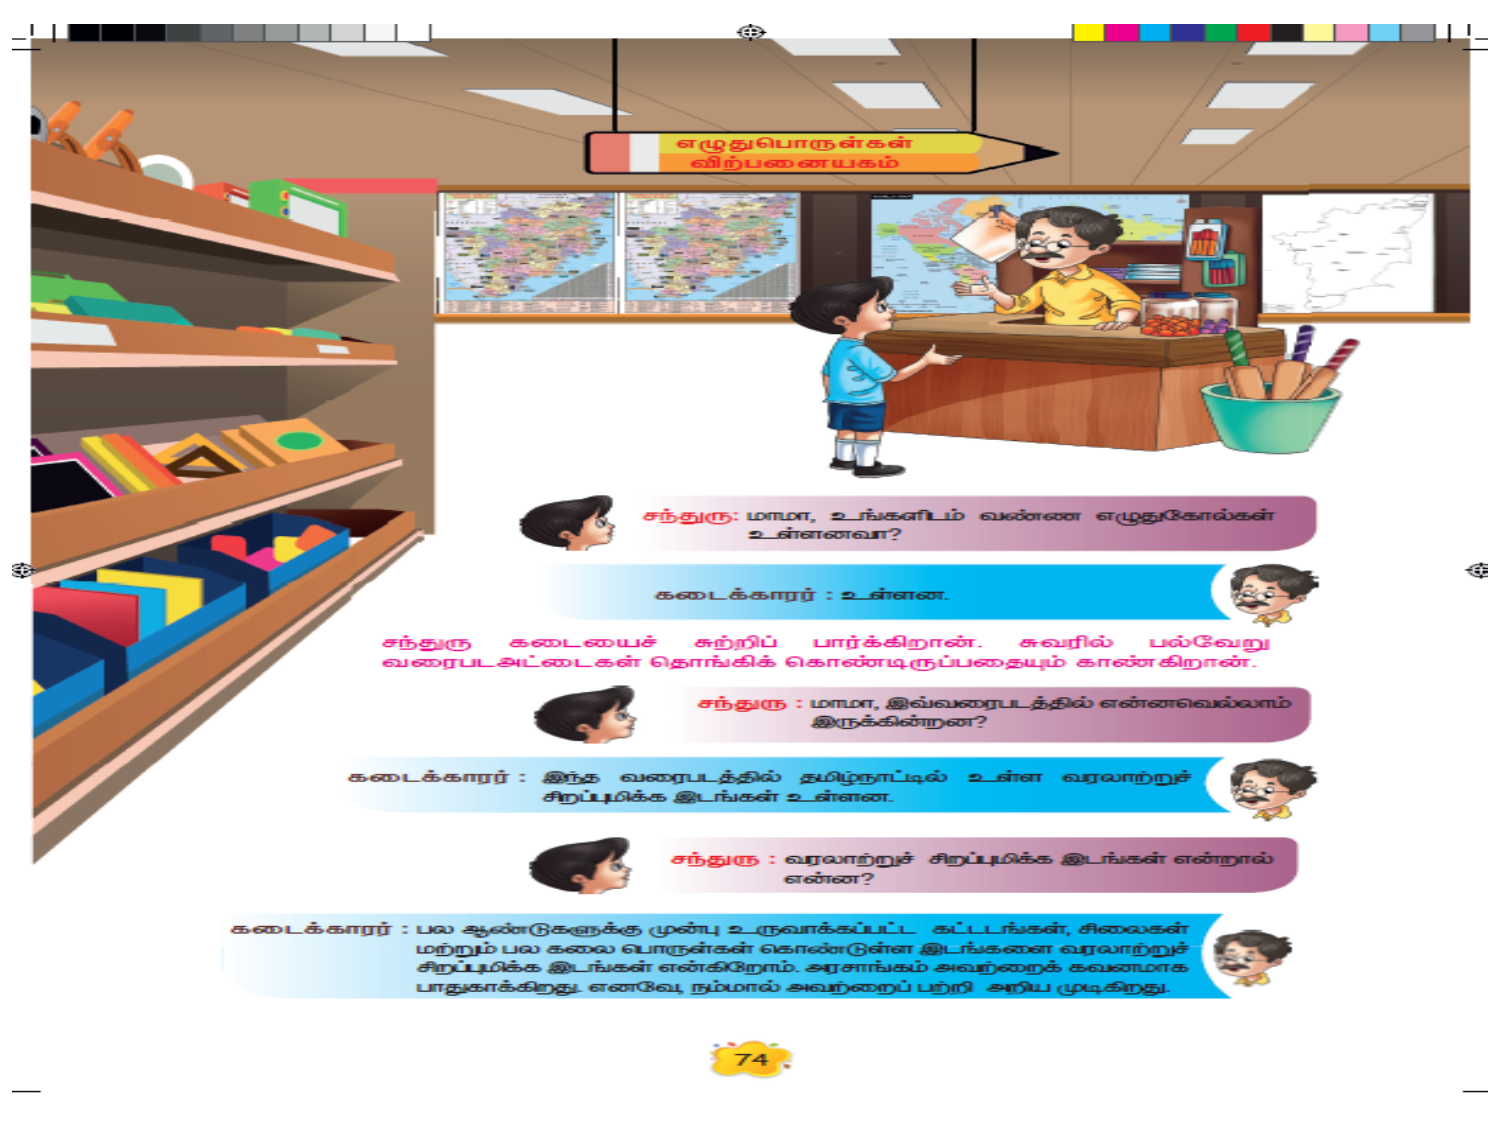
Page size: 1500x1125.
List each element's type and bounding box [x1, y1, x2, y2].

list [12, 24, 1488, 1100]
